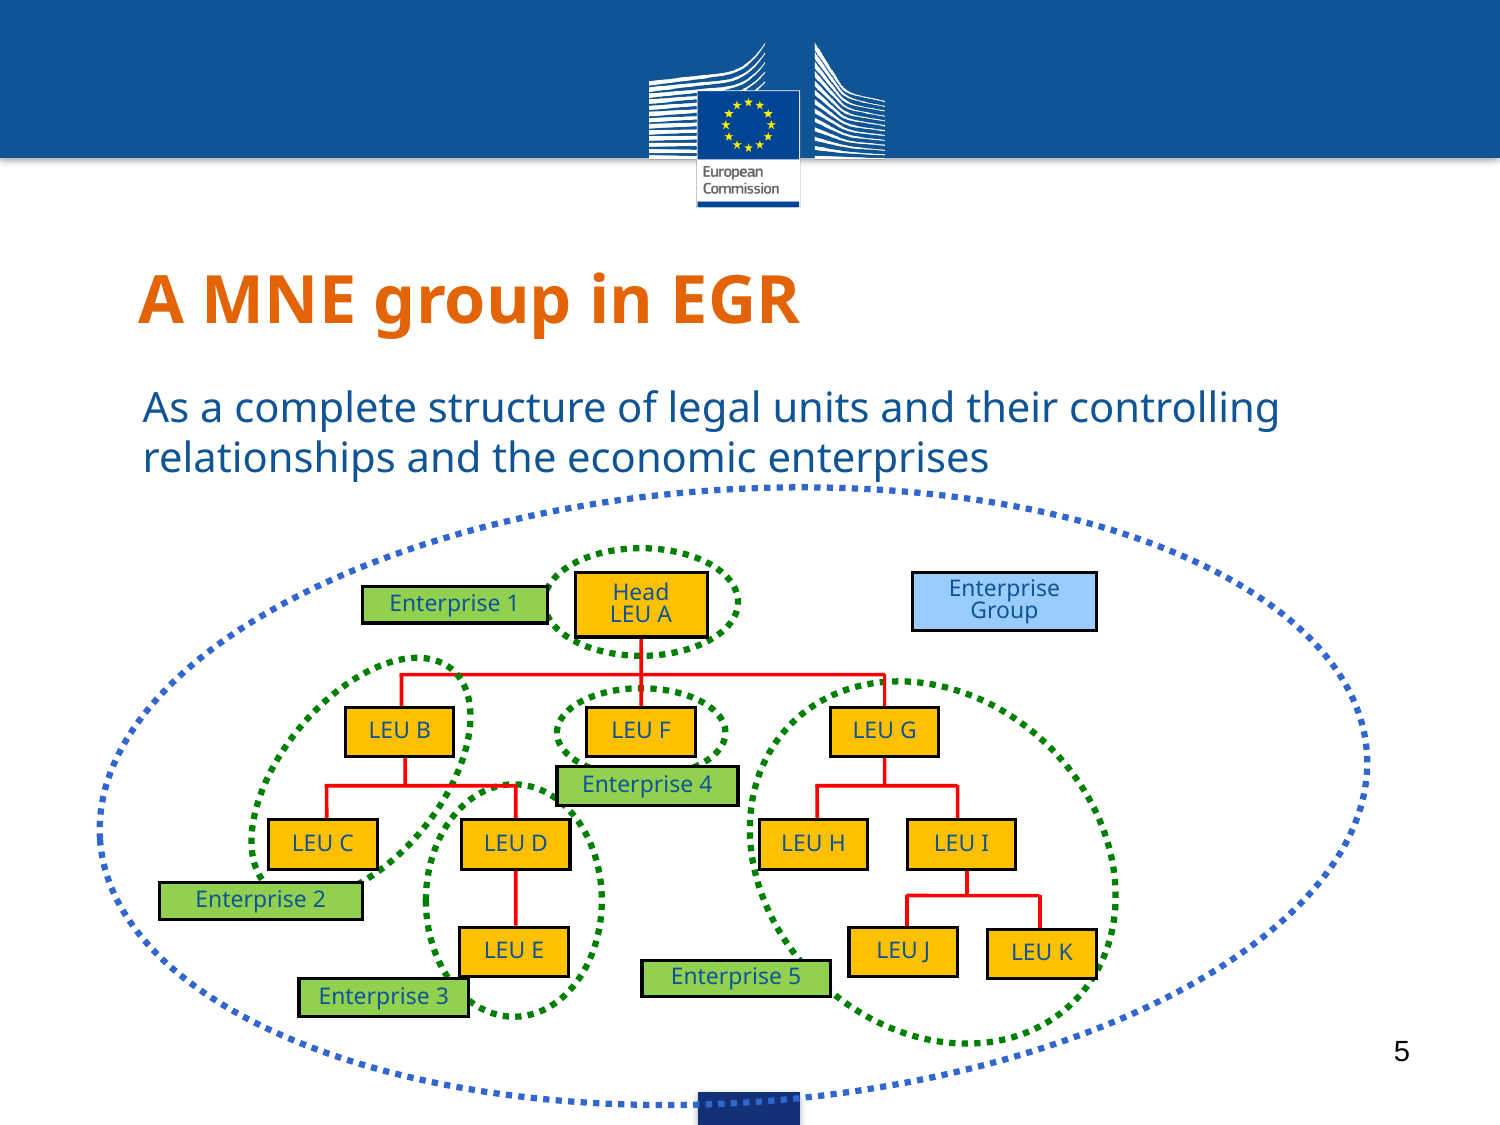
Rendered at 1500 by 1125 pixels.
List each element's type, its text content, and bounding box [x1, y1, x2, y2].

slide_number 5 [1074, 1024, 1425, 1103]
text_box [419, 487, 1368, 1004]
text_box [159, 547, 1151, 1017]
text_box [259, 1025, 1074, 1106]
title A MNE group in EGR [64, 219, 1415, 374]
list As a complete structure of legal units and their controlling relationships and the economic enterprises [71, 373, 1422, 1035]
text_box [99, 702, 154, 951]
picture [649, 42, 885, 208]
